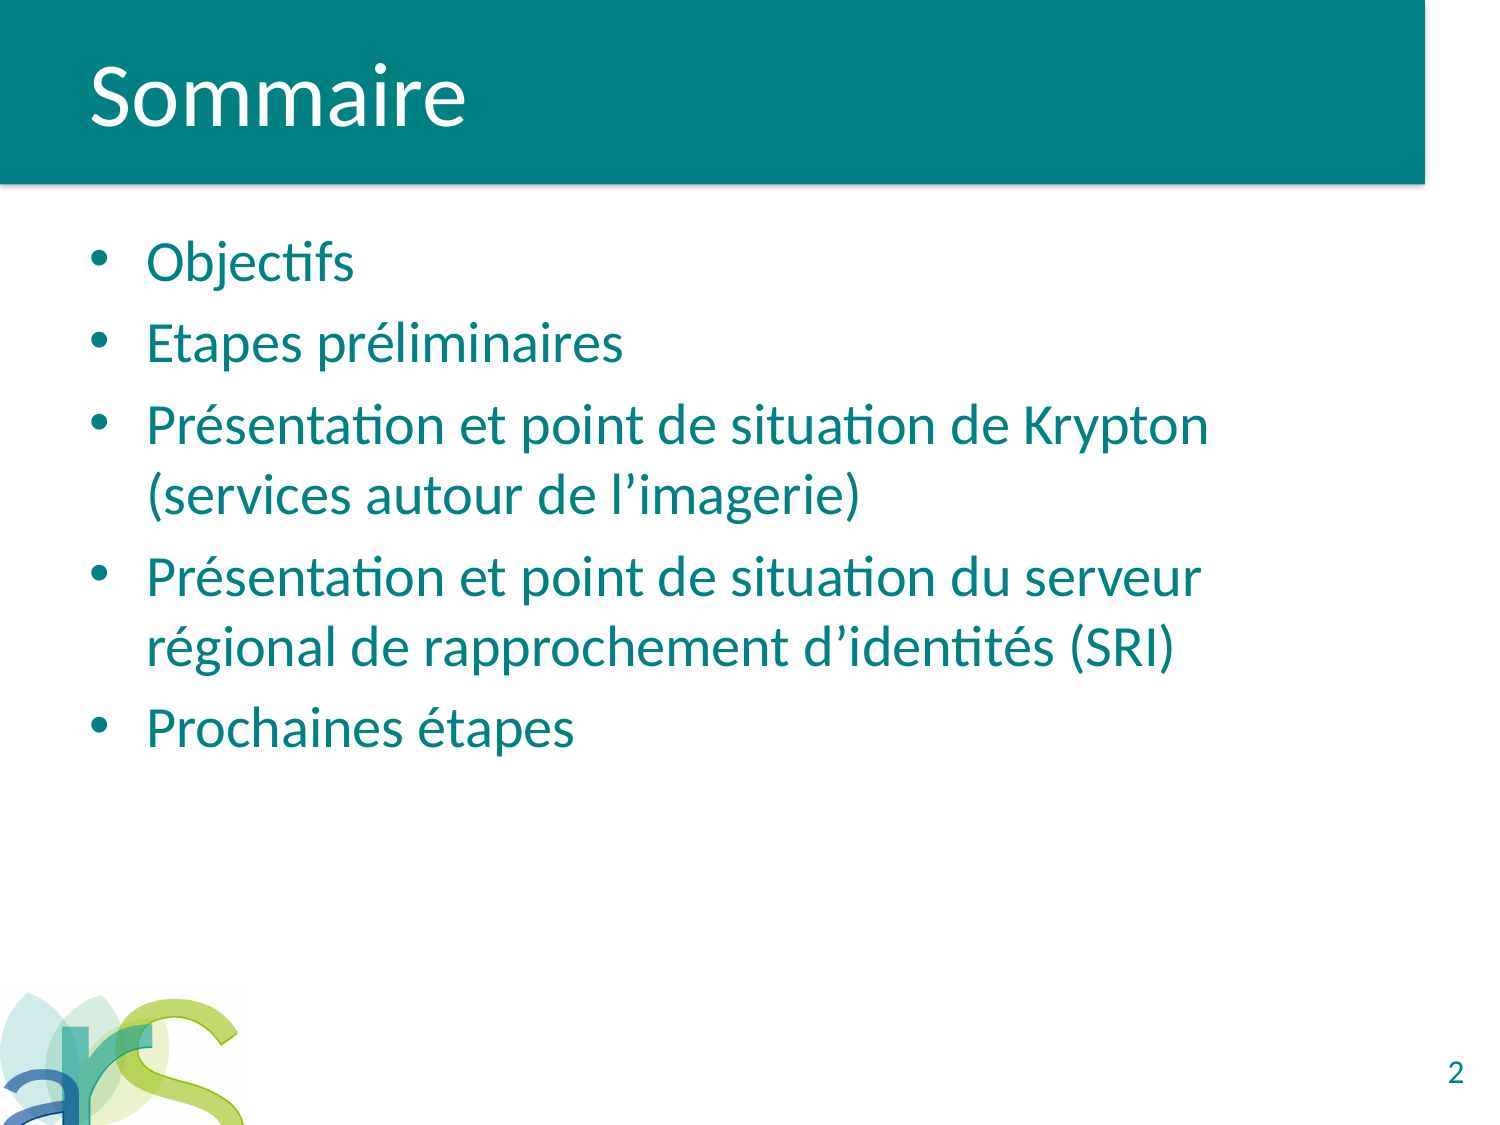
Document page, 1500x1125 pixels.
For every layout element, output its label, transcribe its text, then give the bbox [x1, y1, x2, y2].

list Objectifs Etapes préliminaires Présentation et point de situation de Krypton (services autour de l’imagerie) Présentation et point de situation du serveur régional de rapprochement d’identités (SRI) Prochaines étapes [75, 215, 1357, 836]
title Sommaire [75, 27, 1425, 216]
picture [0, 983, 245, 1125]
slide_number 2 [1129, 1042, 1480, 1103]
